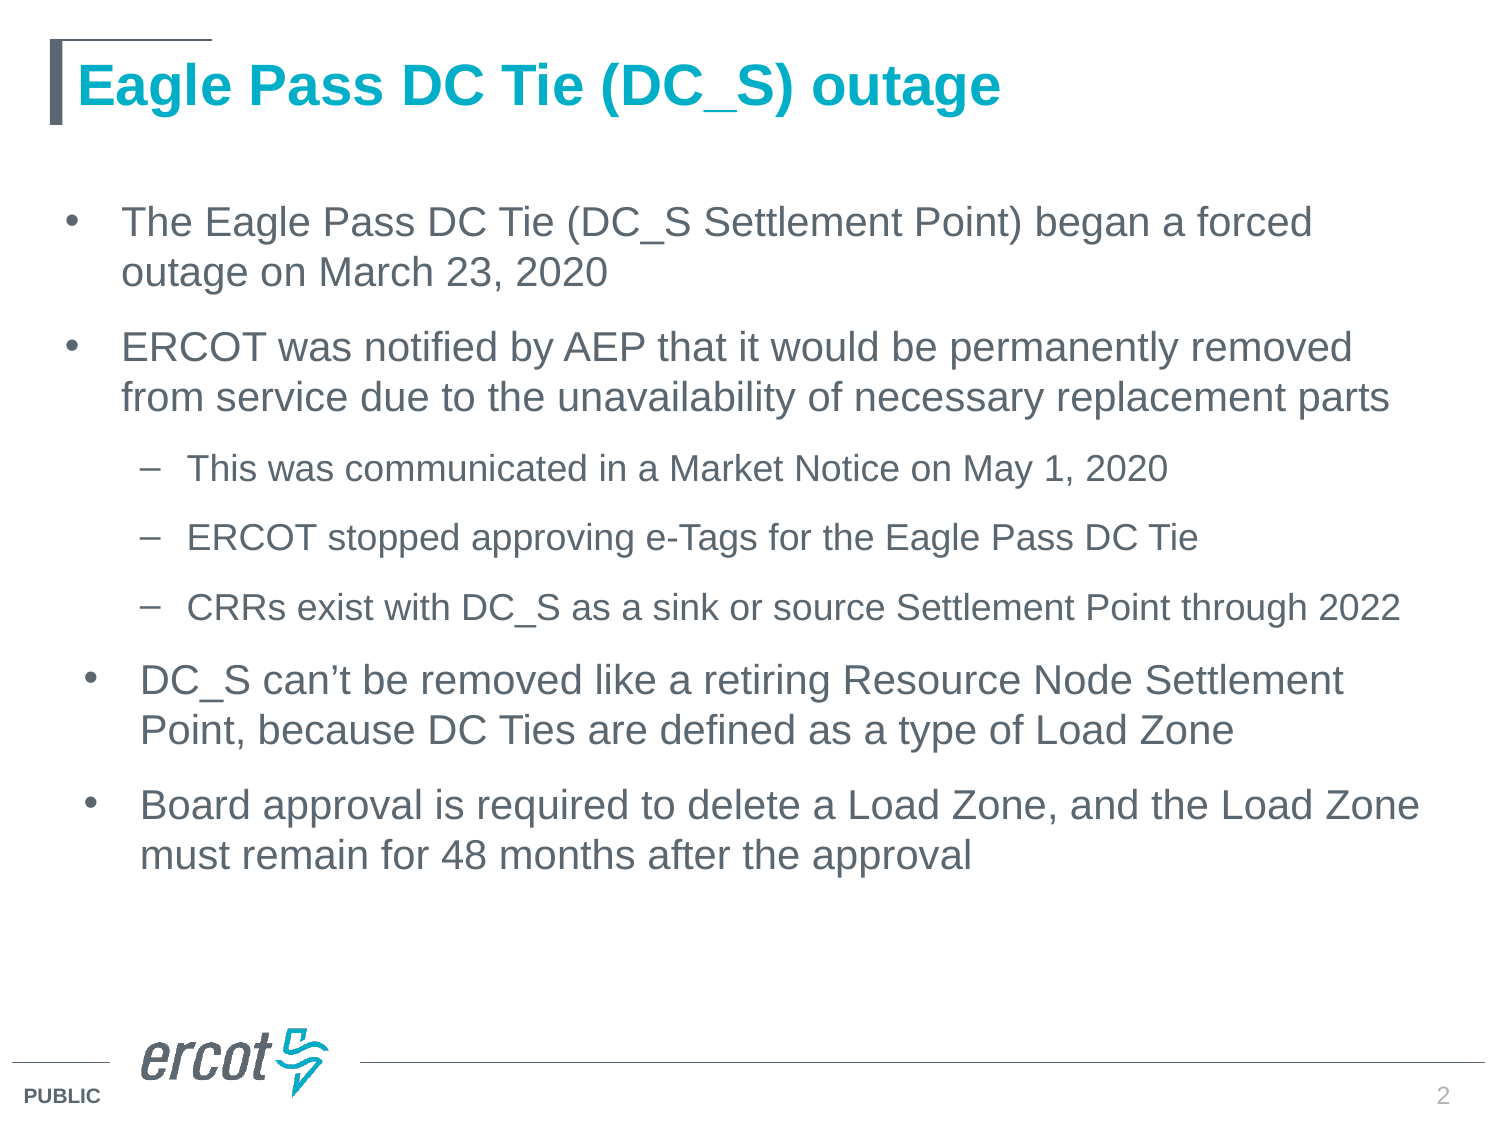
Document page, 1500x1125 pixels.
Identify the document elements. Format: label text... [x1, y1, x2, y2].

list The Eagle Pass DC Tie (DC_S Settlement Point) began a forced outage on March 23, 2020 ERCOT was notified by AEP that it would be permanently removed from service due to the unavailability of necessary replacement parts This was communicated in a Market Notice on May 1, 2020 ERCOT stopped approving e-Tags for the Eagle Pass DC Tie CRRs exist with DC_S as a sink or source Settlement Point through 2022 DC_S can’t be removed like a retiring Resource Node Settlement Point, because DC Ties are defined as a type of Load Zone Board approval is required to delete a Load Zone, and the Load Zone must remain for 48 months after the approval [50, 187, 1450, 988]
title Eagle Pass DC Tie (DC_S) outage [62, 39, 1450, 125]
picture [137, 1024, 332, 1100]
slide_number 2 [1400, 1076, 1488, 1113]
